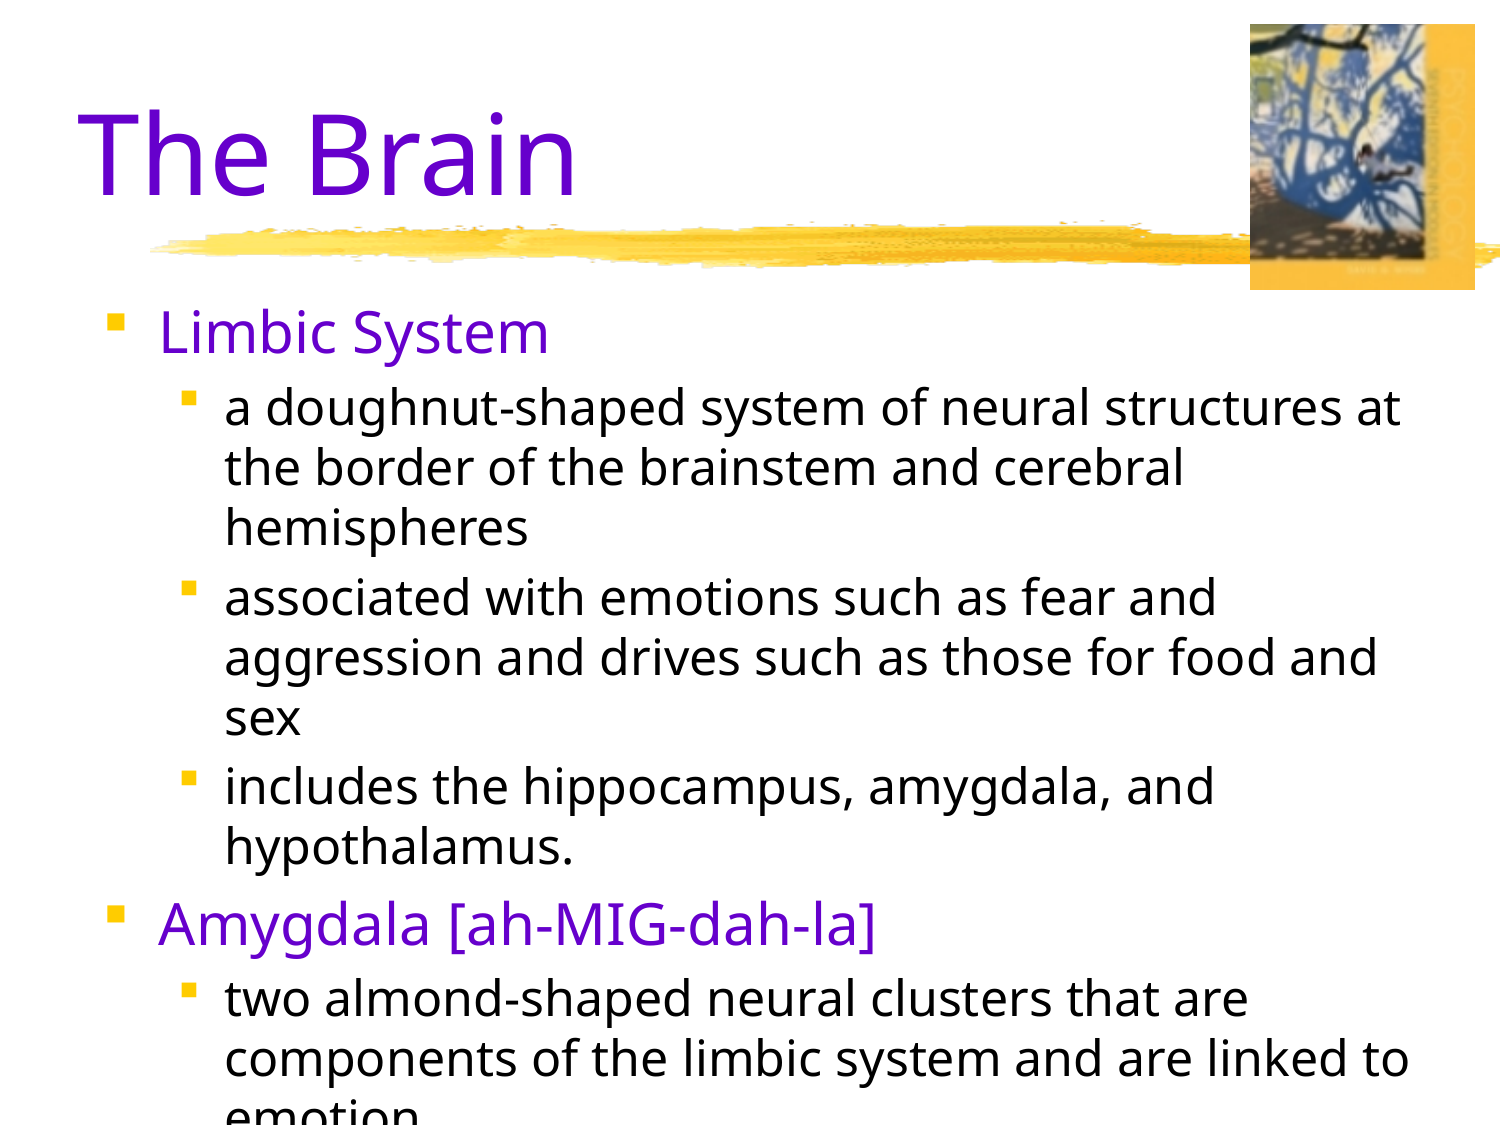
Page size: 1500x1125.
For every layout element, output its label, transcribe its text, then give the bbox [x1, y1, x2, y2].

title The Brain [62, 37, 1209, 226]
picture [150, 24, 1500, 290]
list Limbic System a doughnut-shaped system of neural structures at the border of the brainstem and cerebral hemispheres associated with emotions such as fear and aggression and drives such as those for food and sex includes the hippocampus, amygdala, and hypothalamus. Amygdala [ah-MIG-dah-la] two almond-shaped neural clusters that are components of the limbic system and are linked to emotion [87, 287, 1451, 1088]
